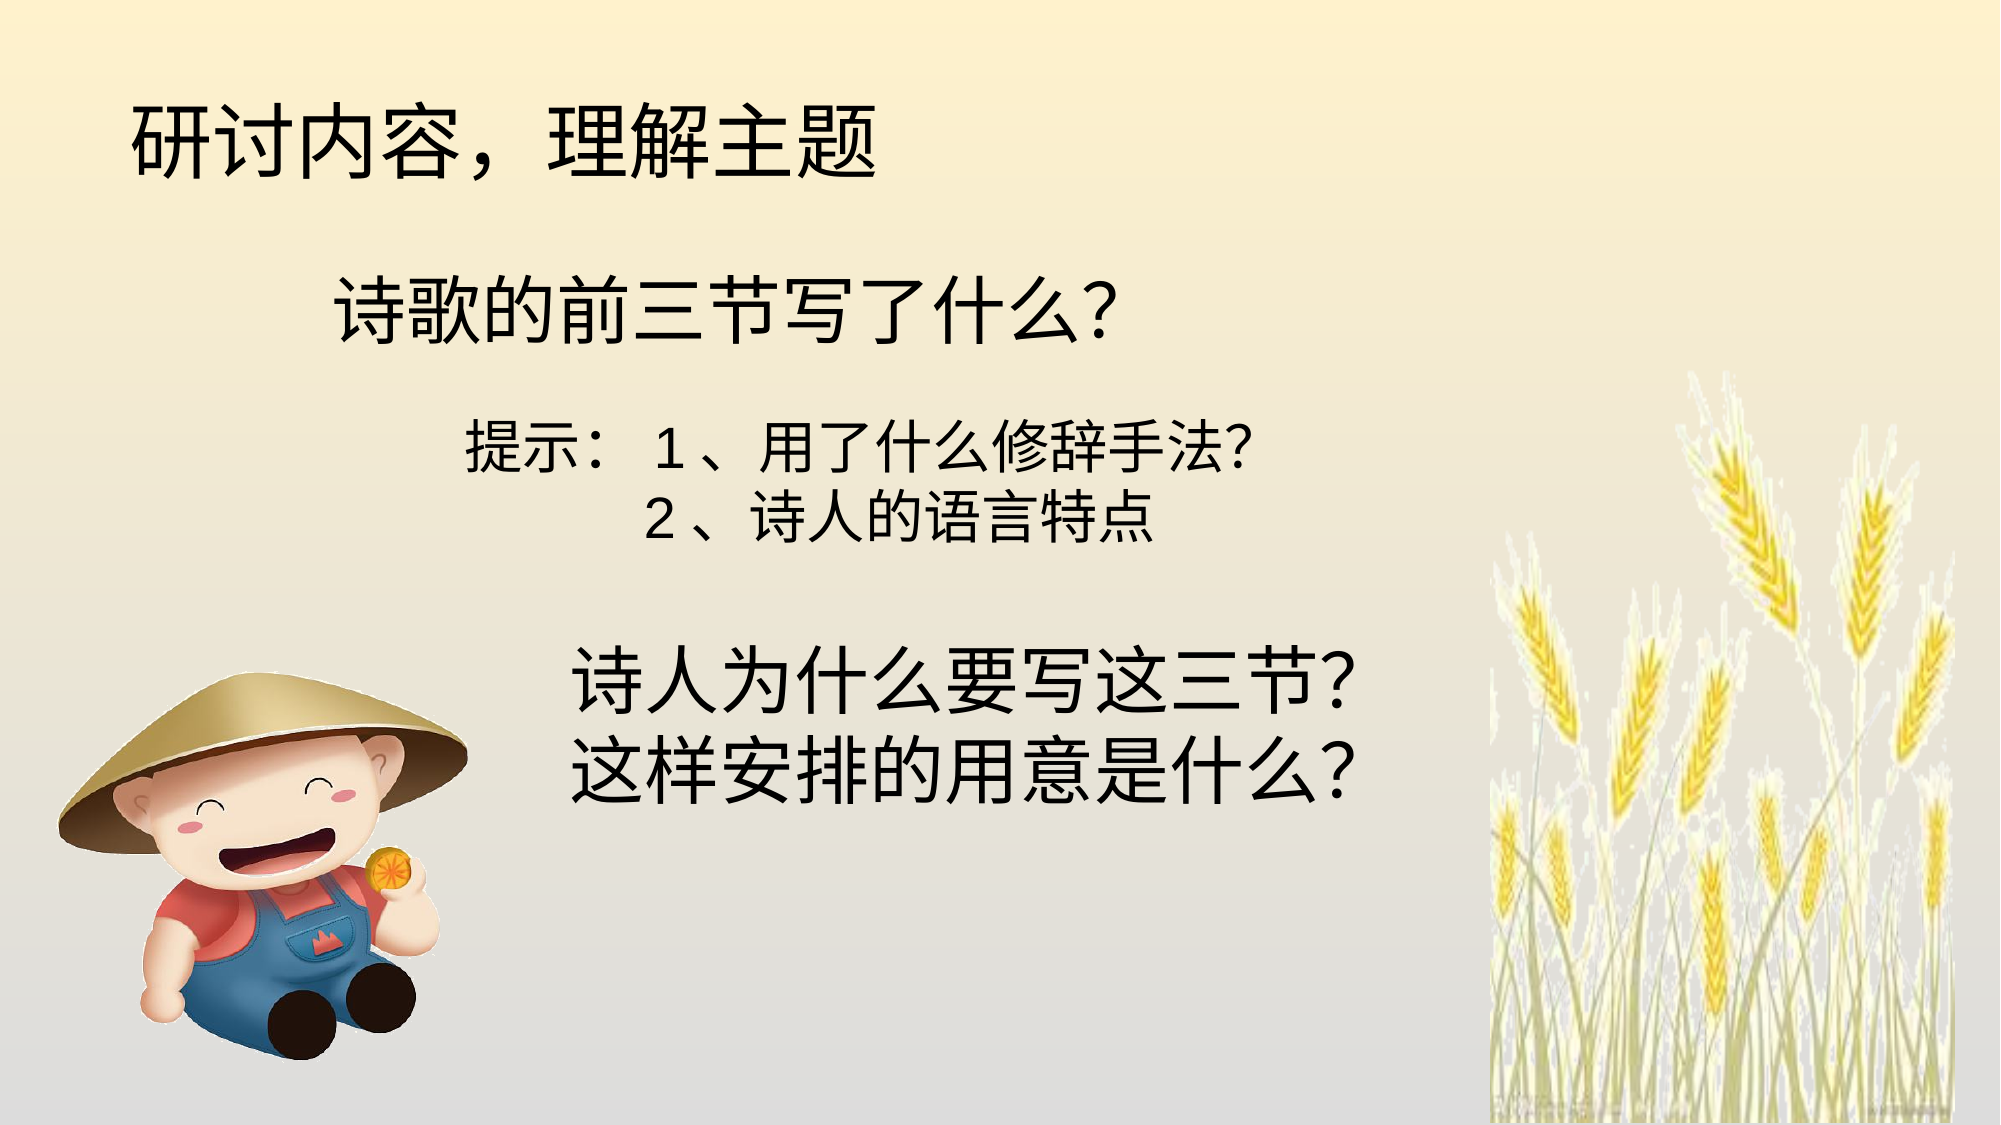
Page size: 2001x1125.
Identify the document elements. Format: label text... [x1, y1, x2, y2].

text_box 研讨内容，理解主题 [114, 82, 1321, 197]
picture [1490, 159, 1955, 1123]
text_box 诗歌的前三节写了什么？ [316, 256, 1439, 361]
text_box 提示：1、用了什么修辞手法？ 2、诗人的语言特点 [450, 402, 1439, 558]
picture [53, 559, 548, 1123]
text_box 诗人为什么要写这三节？这样安排的用意是什么？ [554, 626, 1448, 821]
